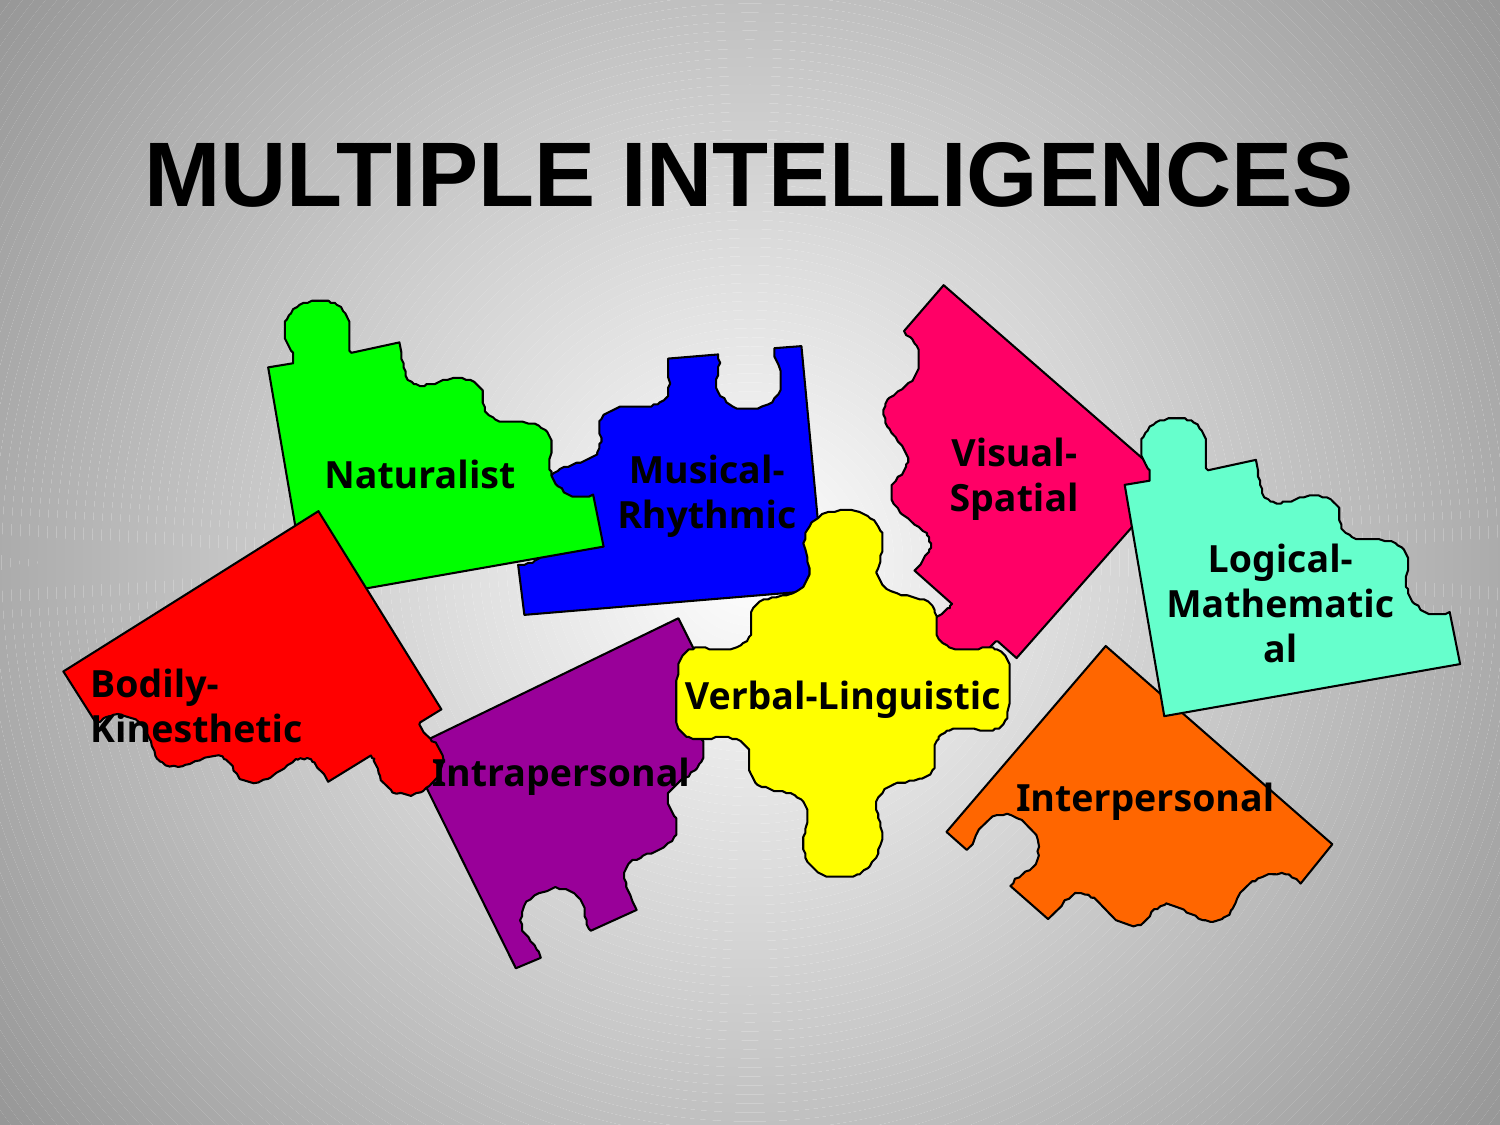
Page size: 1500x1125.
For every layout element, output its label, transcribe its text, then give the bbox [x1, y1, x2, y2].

text_box [156, 758, 205, 767]
text_box [676, 724, 1004, 877]
text_box [63, 664, 75, 690]
text_box Interpersonal [960, 766, 1331, 827]
text_box [1419, 606, 1461, 672]
text_box [909, 437, 1188, 635]
text_box Verbal-Linguistic [657, 664, 1028, 724]
text_box [268, 300, 552, 472]
text_box Logical- Mathematical [1142, 528, 1419, 678]
text_box [938, 635, 1037, 659]
text_box [1002, 646, 1243, 766]
text_box [291, 480, 561, 589]
text_box [223, 758, 367, 784]
text_box Naturalist [286, 443, 554, 503]
text_box [1143, 418, 1342, 528]
text_box [891, 480, 896, 507]
text_box [433, 801, 677, 969]
text_box [554, 468, 561, 487]
text_box [446, 618, 704, 741]
text_box [518, 555, 583, 615]
text_box [1157, 678, 1382, 717]
text_box Bodily-Kinesthetic [75, 653, 446, 758]
text_box [883, 285, 1100, 438]
text_box Visual- Spatial [896, 421, 1132, 527]
text_box [946, 816, 982, 850]
text_box [678, 509, 1010, 664]
text_box [561, 412, 841, 610]
text_box [162, 87, 1293, 285]
text_box [609, 346, 808, 412]
title MULTIPLE INTELLIGENCES [74, 44, 1426, 233]
text_box [1010, 827, 1333, 927]
text_box [92, 511, 407, 653]
text_box Intrapersonal [376, 741, 746, 801]
